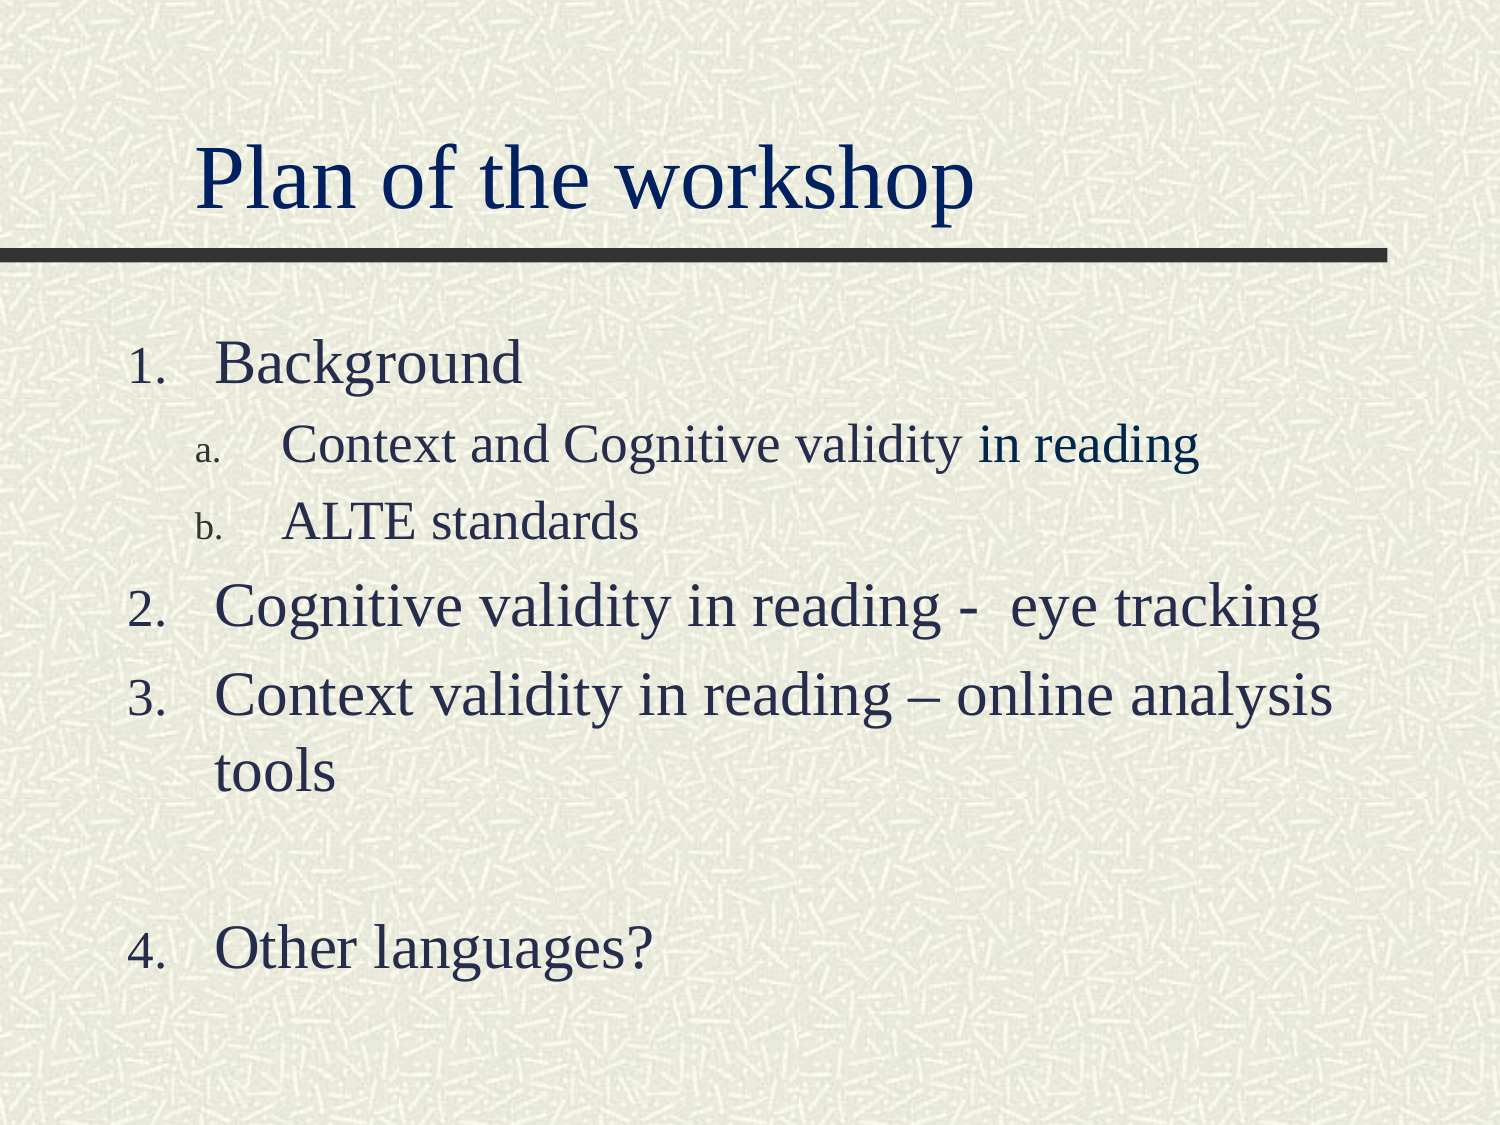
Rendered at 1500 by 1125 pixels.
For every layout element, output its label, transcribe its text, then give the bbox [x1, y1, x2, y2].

picture [0, 0, 1500, 1125]
list Background Context and Cognitive validity in reading ALTE standards Cognitive validity in reading - eye tracking Context validity in reading – online analysis tools Other languages? [112, 312, 1388, 1000]
title Plan of the workshop [179, 46, 1455, 235]
